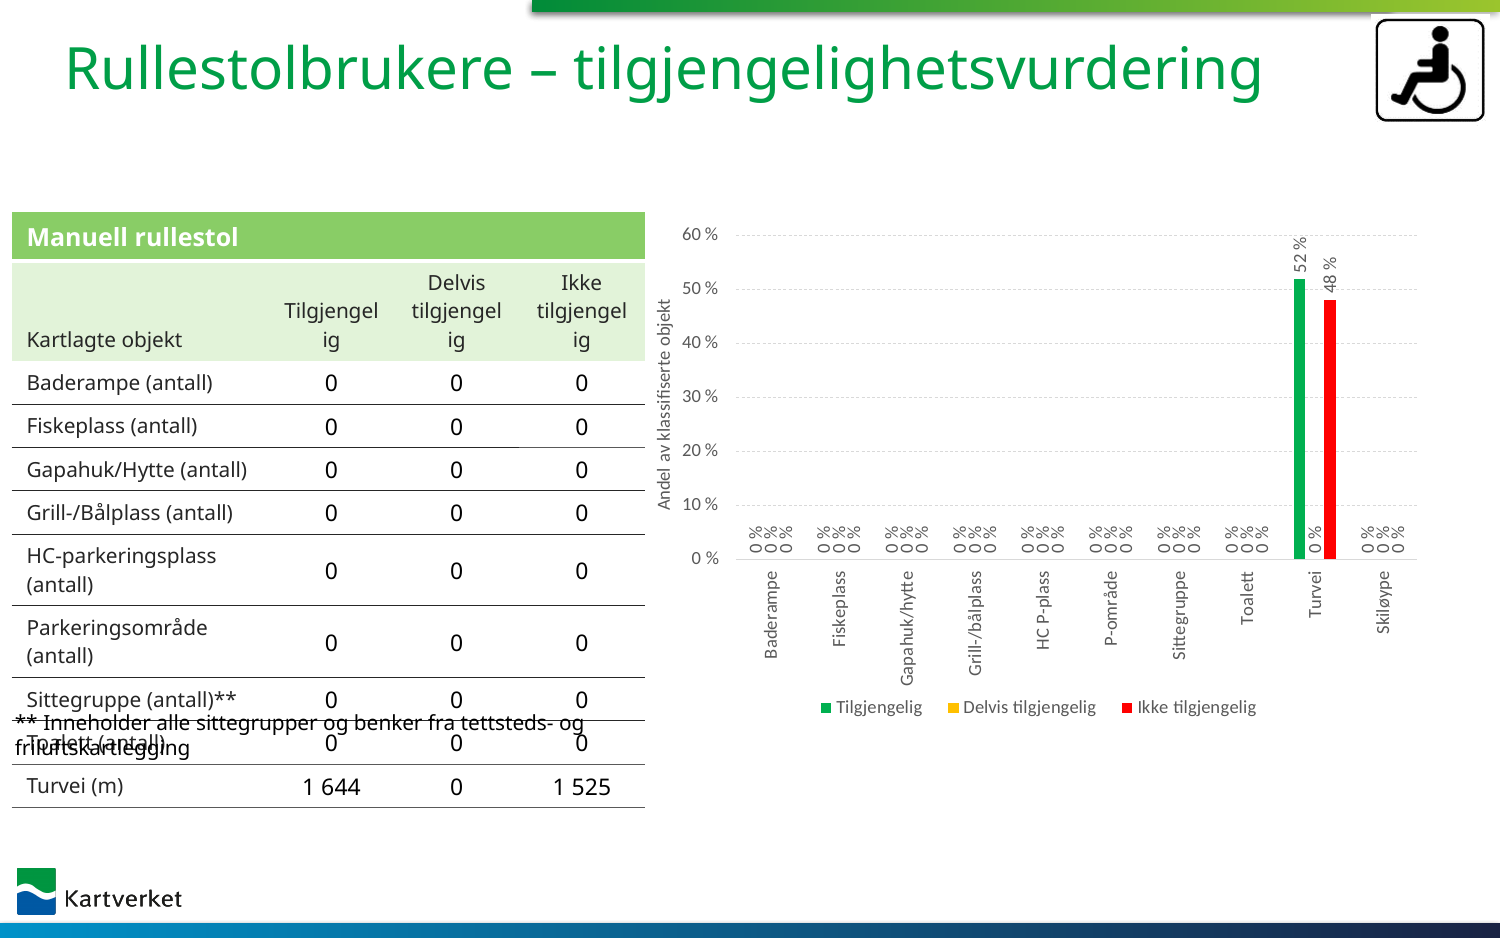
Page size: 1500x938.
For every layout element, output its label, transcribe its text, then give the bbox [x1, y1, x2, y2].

table_cell Parkeringsområde (antall) [12, 606, 269, 677]
table_cell 0 [394, 768, 519, 807]
picture [643, 218, 1427, 728]
table_cell 0 [269, 361, 394, 404]
table_cell 0 [269, 491, 394, 534]
table_cell 0 [519, 606, 638, 677]
table_cell 0 [269, 405, 394, 447]
table_cell Grill-/Bålplass (antall) [12, 491, 269, 534]
table_cell Turvei (m) [12, 768, 269, 807]
table_cell 0 [519, 491, 638, 534]
table_cell HC-parkeringsplass (antall) [12, 535, 269, 605]
table_cell 0 [269, 678, 394, 702]
table_cell Fiskeplass (antall) [12, 405, 269, 447]
table_cell 0 [519, 448, 638, 490]
table_cell 0 [519, 361, 638, 404]
table_cell 0 [394, 535, 519, 605]
table_cell Sittegruppe (antall)** [12, 678, 269, 702]
table_cell 0 [394, 361, 519, 404]
table_cell 0 [394, 491, 519, 534]
table_cell 0 [519, 678, 638, 702]
table_cell 0 [394, 606, 519, 677]
text_box Rullestolbrukere – tilgjengelighetsvurdering [49, 12, 1372, 109]
table_cell Tilgjengelig [269, 263, 394, 361]
table_cell Gapahuk/Hytte (antall) [12, 448, 269, 490]
table_cell 0 [269, 535, 394, 605]
table_cell Kartlagte objekt [12, 263, 269, 361]
table_header Manuell rullestol [12, 212, 645, 259]
text_box ** Inneholder alle sittegrupper og benker fra tettsteds- og friluftskartlegging [0, 702, 745, 768]
table_cell 1 644 [269, 768, 394, 807]
table_cell 0 [269, 448, 394, 490]
picture [1371, 13, 1491, 127]
table_cell Baderampe (antall) [12, 361, 269, 404]
table_cell 0 [519, 405, 638, 447]
table_cell Ikke tilgjengelig [519, 263, 638, 361]
table_cell 0 [394, 678, 519, 702]
table_cell 0 [269, 606, 394, 677]
table_cell 0 [394, 448, 519, 490]
table_cell 1 525 [519, 768, 645, 807]
table_cell 0 [394, 405, 519, 447]
table_cell Delvis tilgjengelig [394, 263, 519, 361]
table_cell 0 [519, 535, 638, 605]
